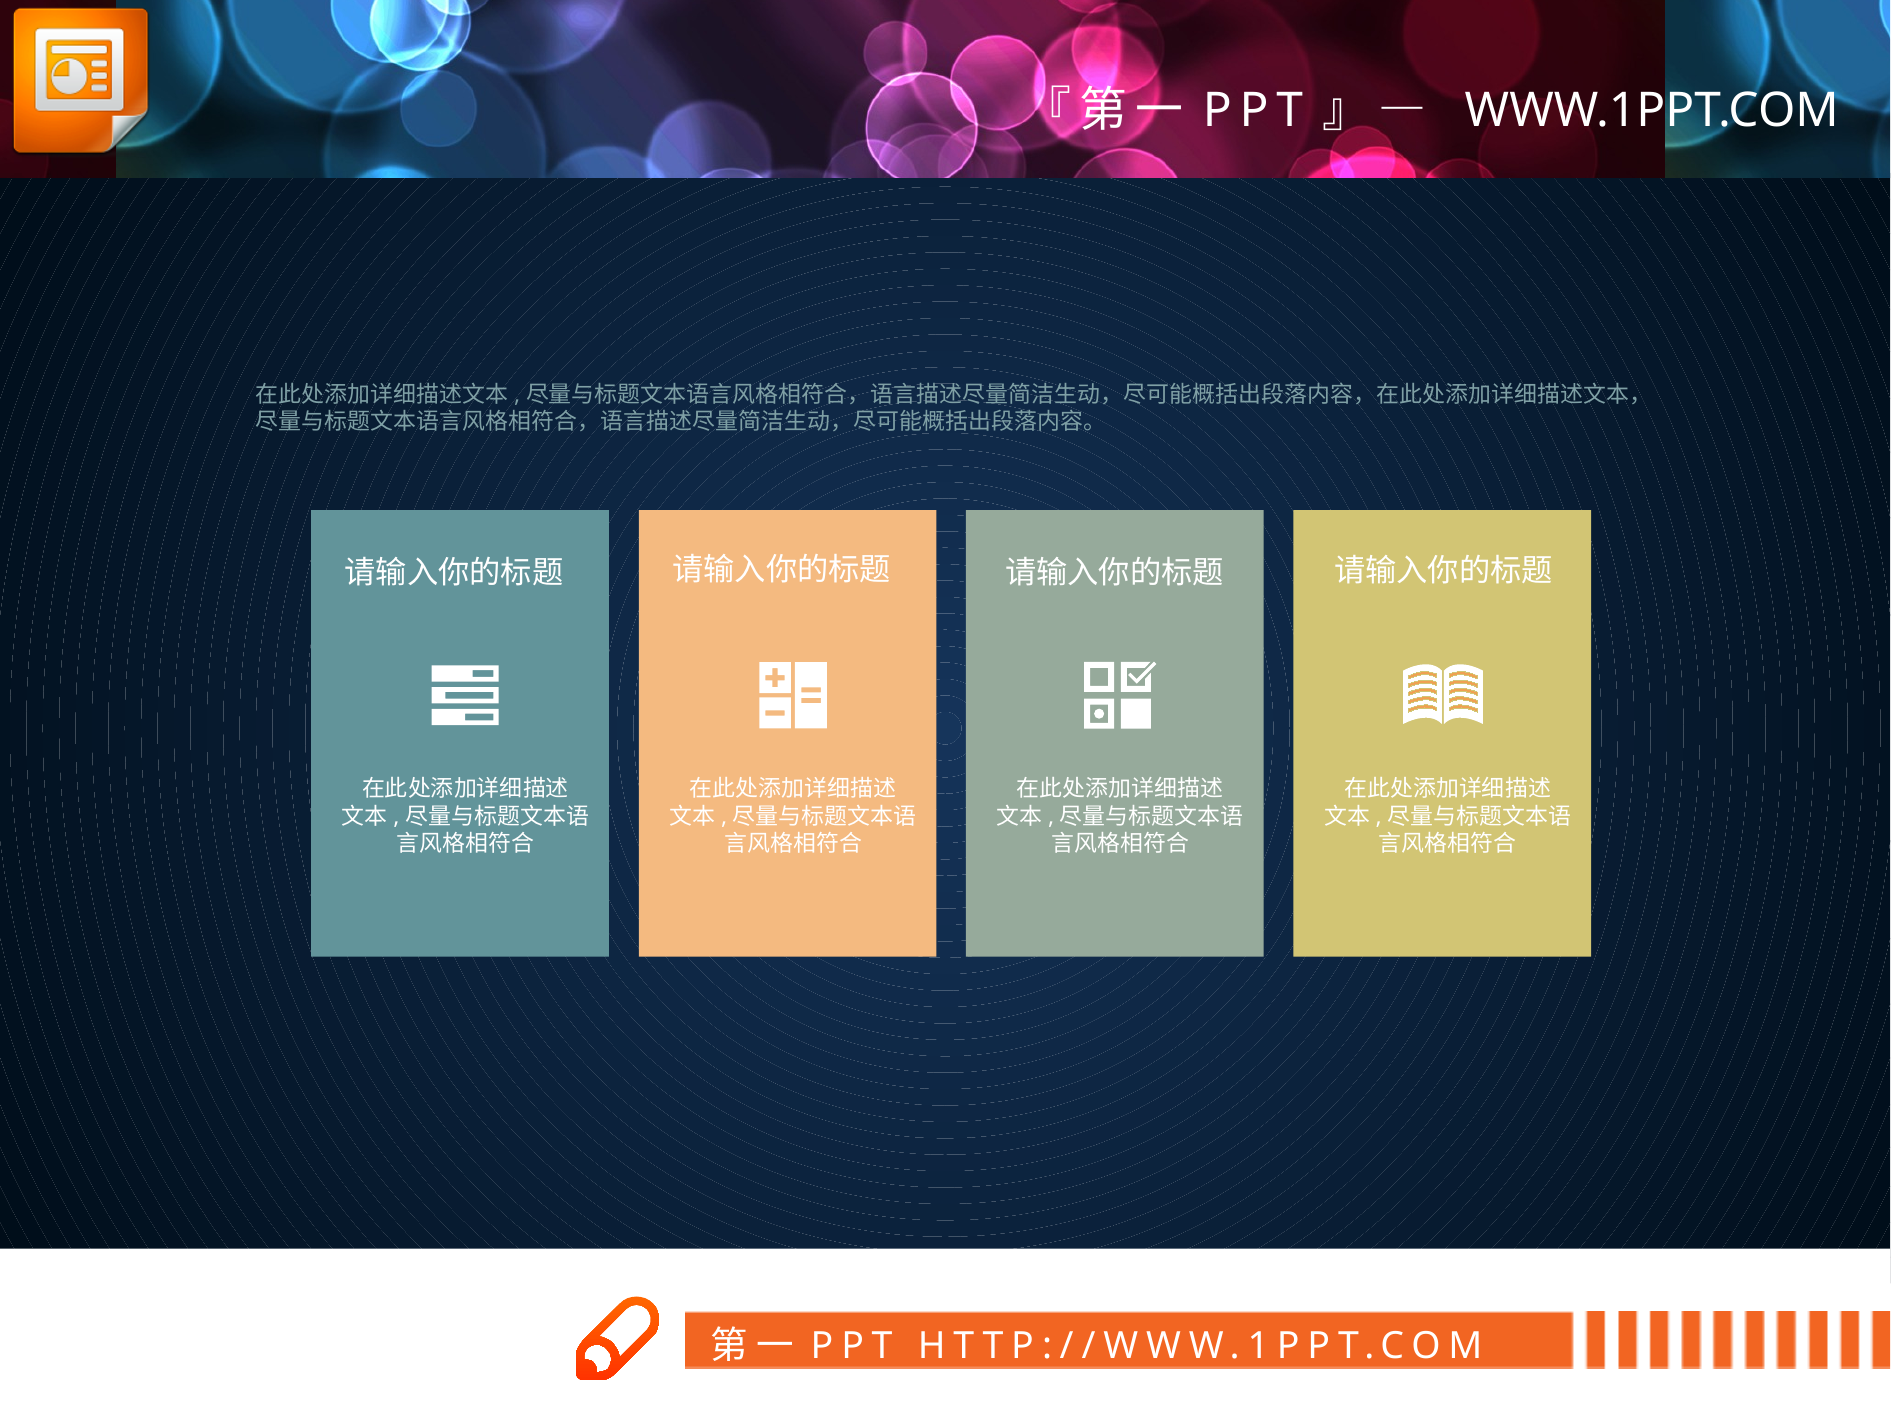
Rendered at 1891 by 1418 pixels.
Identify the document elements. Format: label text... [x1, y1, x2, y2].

text_box [1120, 698, 1151, 729]
text_box [638, 510, 937, 957]
text_box 在此处添加详细描述 文本,尽量与标题文本语 言风格相符合 [1298, 764, 1597, 866]
text_box [759, 662, 791, 694]
text_box 请输入你的标题 [1315, 540, 1584, 597]
text_box 在此处添加详细描述文本,尽量与标题文本语言风格相符合，语言描述尽量简洁生动，尽可能概括出段落内容，在此处添加详细描述文本，尽量与标题文本语言风格相符合，语言描述尽量简洁生动，尽可能概括出段落内容。 [236, 369, 1666, 444]
text_box 在此处添加详细描述 文本,尽量与标题文本语 言风格相符合 [971, 764, 1269, 866]
text_box 请输入你的标题 [325, 543, 594, 600]
text_box [311, 510, 609, 957]
text_box [431, 708, 499, 726]
text_box 请输入你的标题 [653, 539, 922, 596]
text_box [1293, 510, 1592, 957]
text_box 在此处添加详细描述 文本,尽量与标题文本语 言风格相符合 [644, 764, 942, 866]
text_box [1084, 698, 1115, 729]
text_box [1120, 661, 1157, 692]
text_box 请输入你的标题 [986, 543, 1255, 600]
text_box [965, 510, 1264, 957]
text_box [794, 662, 827, 729]
text_box [431, 665, 499, 682]
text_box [1403, 656, 1483, 725]
picture [0, 0, 1891, 178]
text_box [431, 687, 499, 704]
text_box [1084, 661, 1115, 692]
text_box [759, 697, 791, 729]
picture [685, 1311, 1891, 1369]
text_box 在此处添加详细描述 文本,尽量与标题文本语 言风格相符合 [316, 764, 615, 866]
